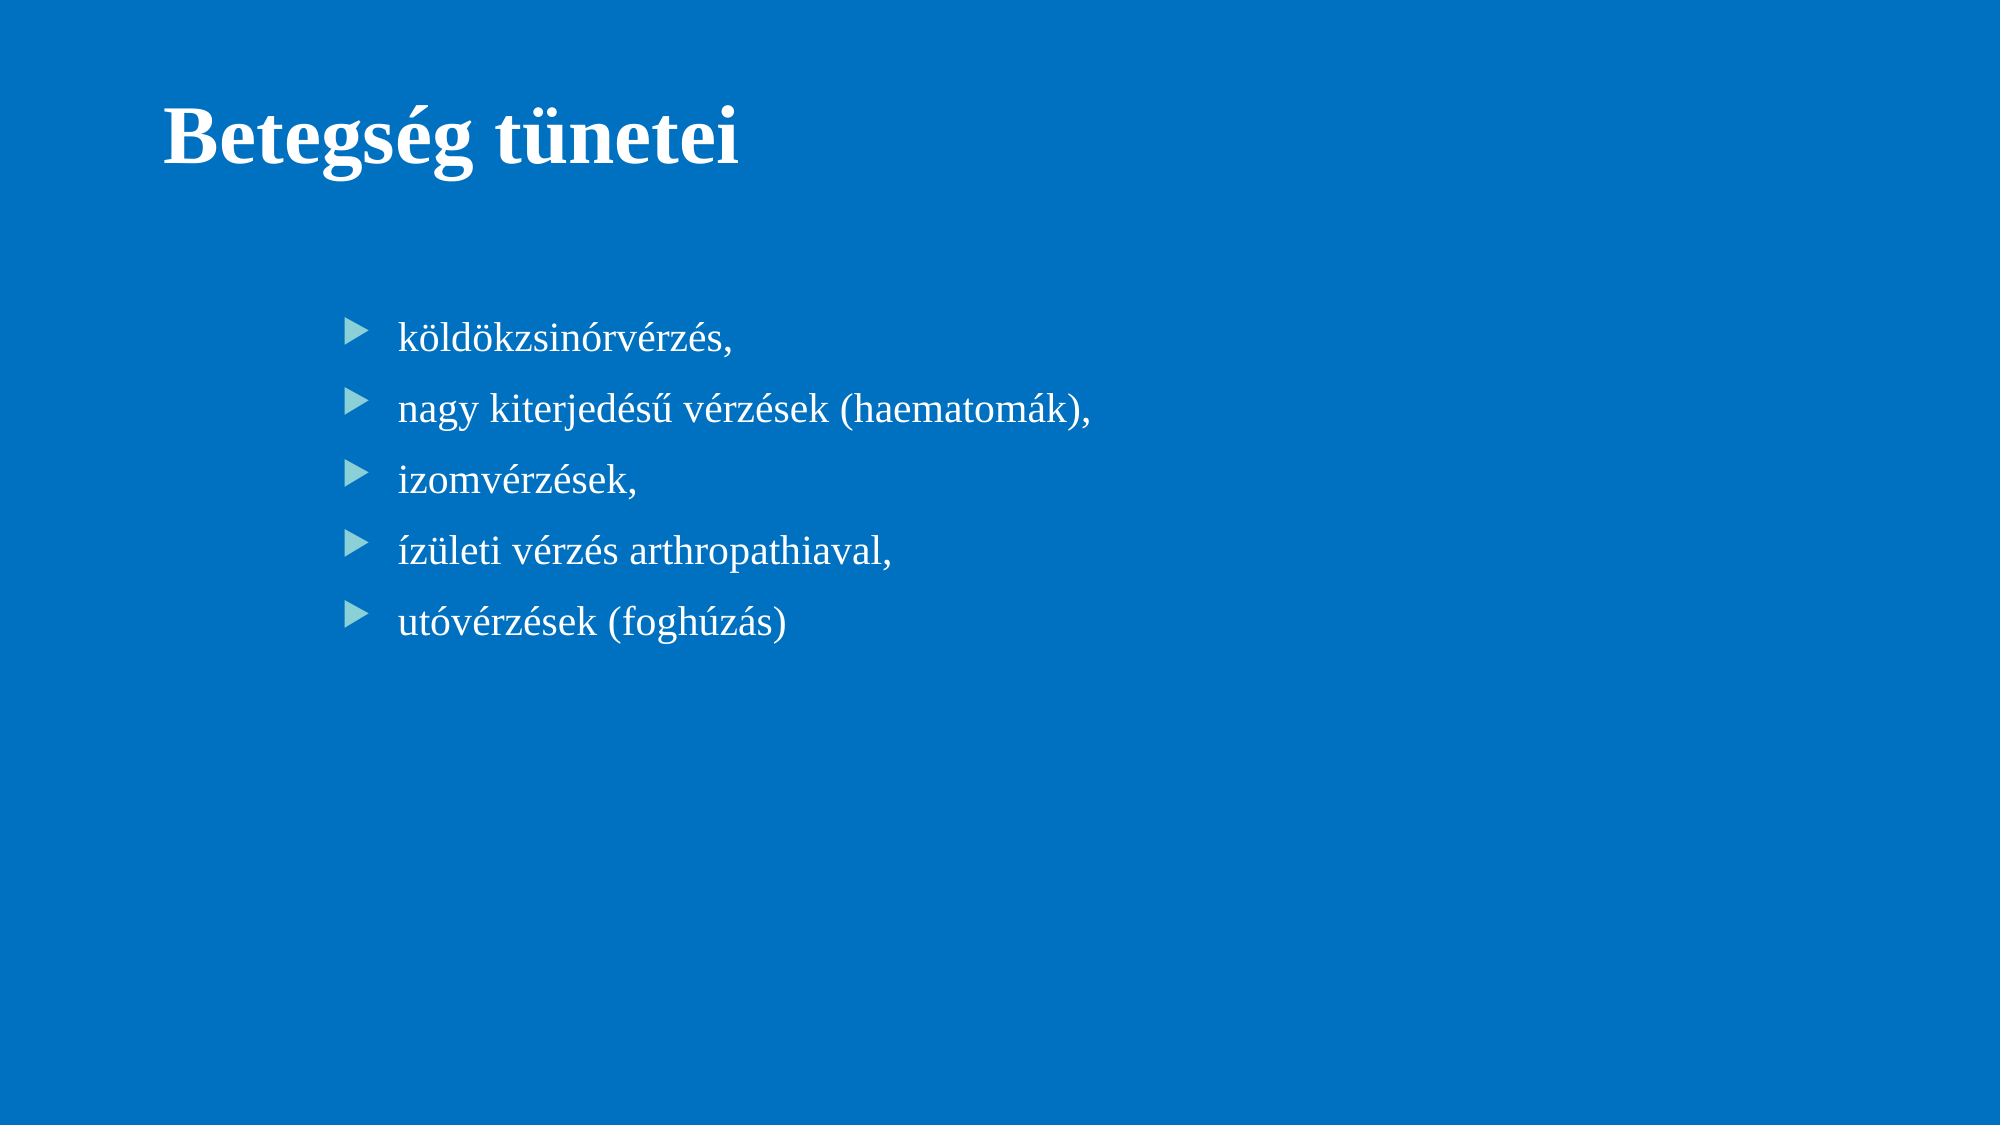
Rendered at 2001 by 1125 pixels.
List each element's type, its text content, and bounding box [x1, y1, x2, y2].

title Betegség tünetei [148, 72, 1499, 261]
list köldökzsinórvérzés, nagy kiterjedésű vérzések (haematomák), izomvérzések, ízületi vérzés arthropathiaval, utóvérzések (foghúzás) [326, 302, 1677, 941]
